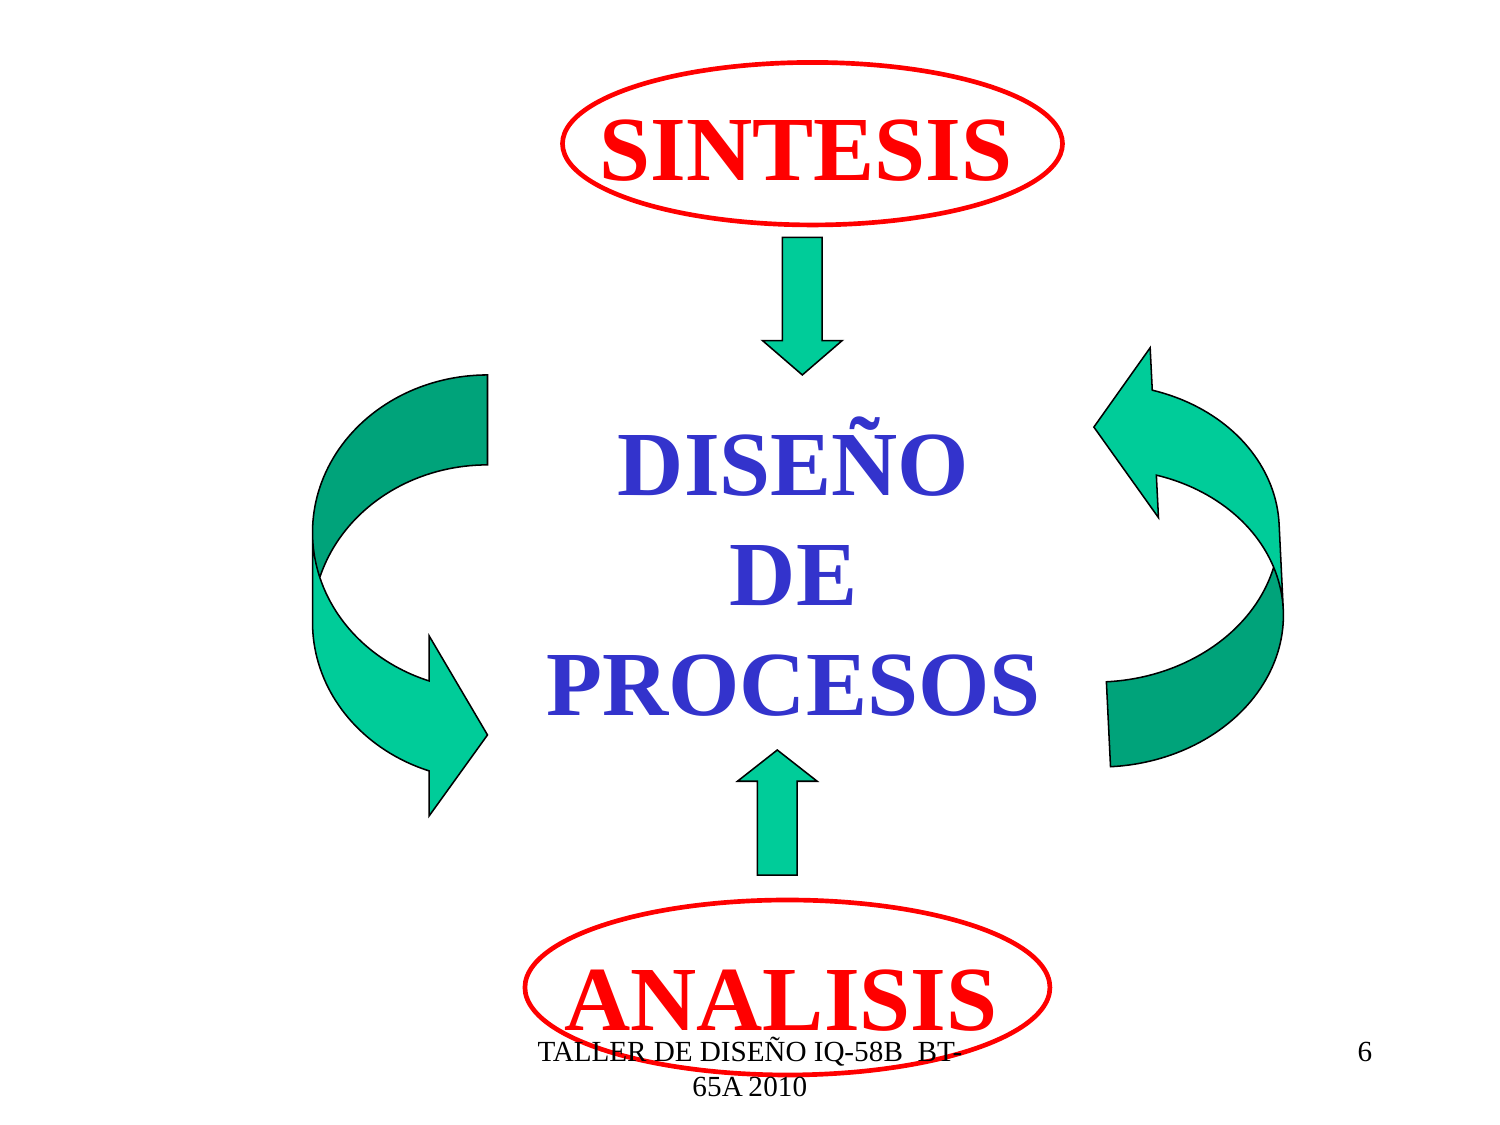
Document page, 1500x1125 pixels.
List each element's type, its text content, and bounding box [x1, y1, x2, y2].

text_box [1093, 347, 1284, 767]
text_box [762, 247, 843, 375]
text_box [737, 750, 818, 876]
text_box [474, 49, 1138, 238]
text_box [449, 899, 1113, 1088]
text_box [312, 374, 488, 816]
title DISEÑO DE PROCESOS [462, 474, 1126, 663]
footer TALLER DE DISEÑO IQ-58B BT-65A 2010 [512, 1097, 988, 1101]
slide_number 6 [1074, 1024, 1388, 1101]
